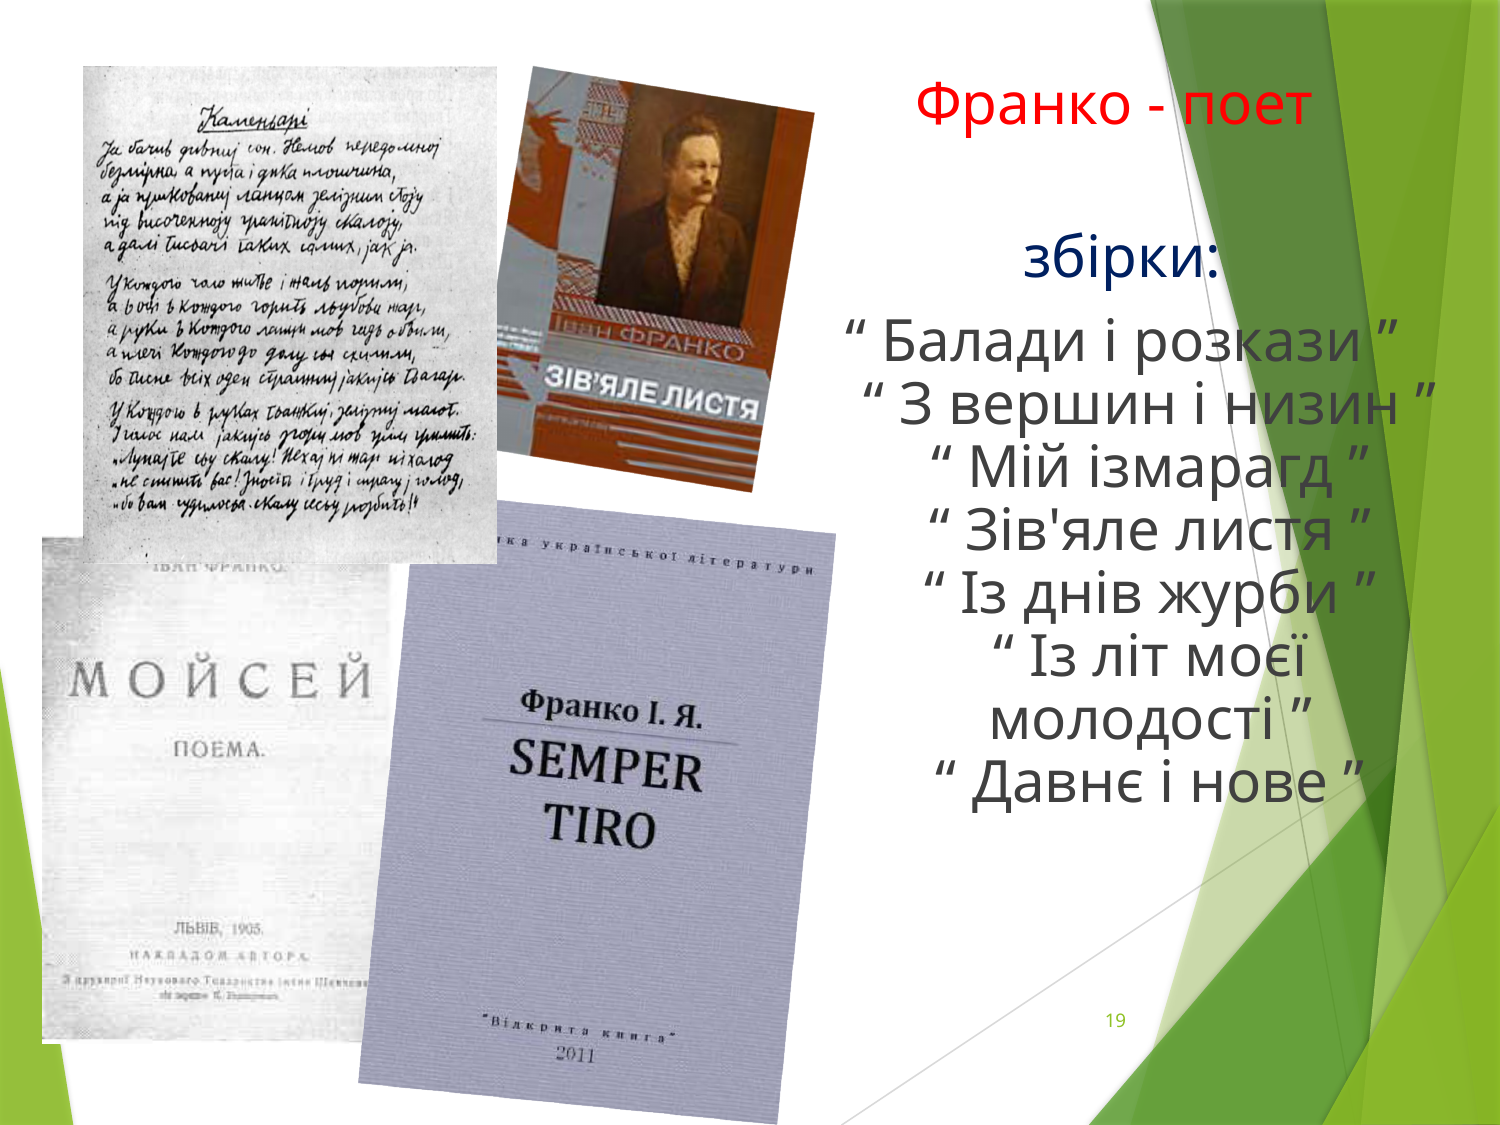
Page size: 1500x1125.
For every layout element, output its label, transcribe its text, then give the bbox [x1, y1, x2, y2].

slide_number 19 [1057, 991, 1142, 1051]
list Франко - поет збірки: “ Балади і розкази ” “ З вершин і низин ” “ Мій ізмарагд ” “ Зів'яле листя ” “ Із днів журби ” “ Із літ моєї молодості ” “ Давнє і нове ” [785, 66, 1459, 1005]
picture [41, 65, 836, 1124]
